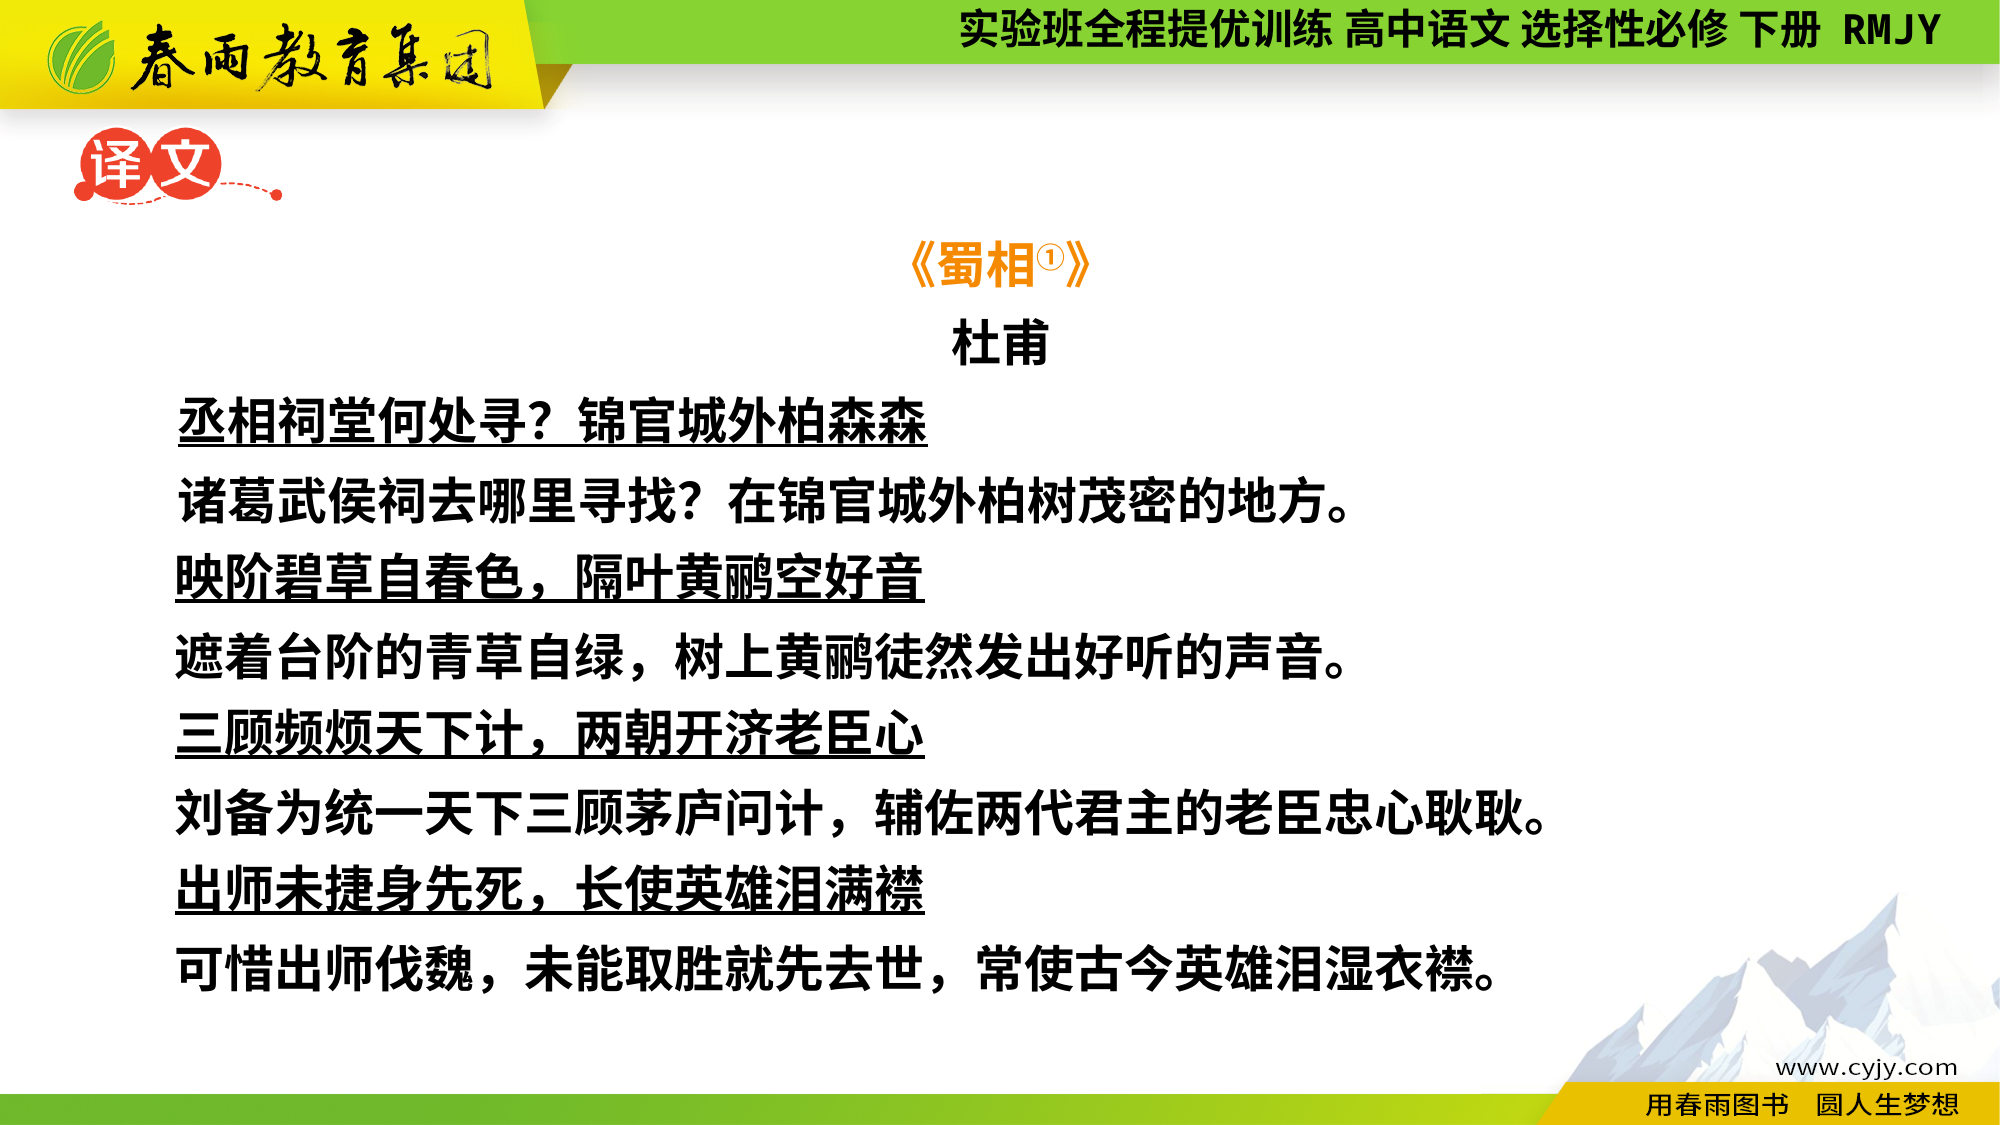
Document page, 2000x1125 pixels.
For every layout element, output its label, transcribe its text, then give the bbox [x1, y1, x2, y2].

picture [0, 0, 2000, 1125]
text_box 诸葛武侯祠去哪里寻找？在锦官城外柏树茂密的地方。 遮着台阶的青草自绿，树上黄鹂徒然发出好听的声音。 刘备为统一天下三顾茅庐问计，辅佐两代君主的老臣忠心耿耿。 可惜出师伐魏，未能取胜就先去世，常使古今英雄泪湿衣襟。 [59, 444, 1944, 1006]
